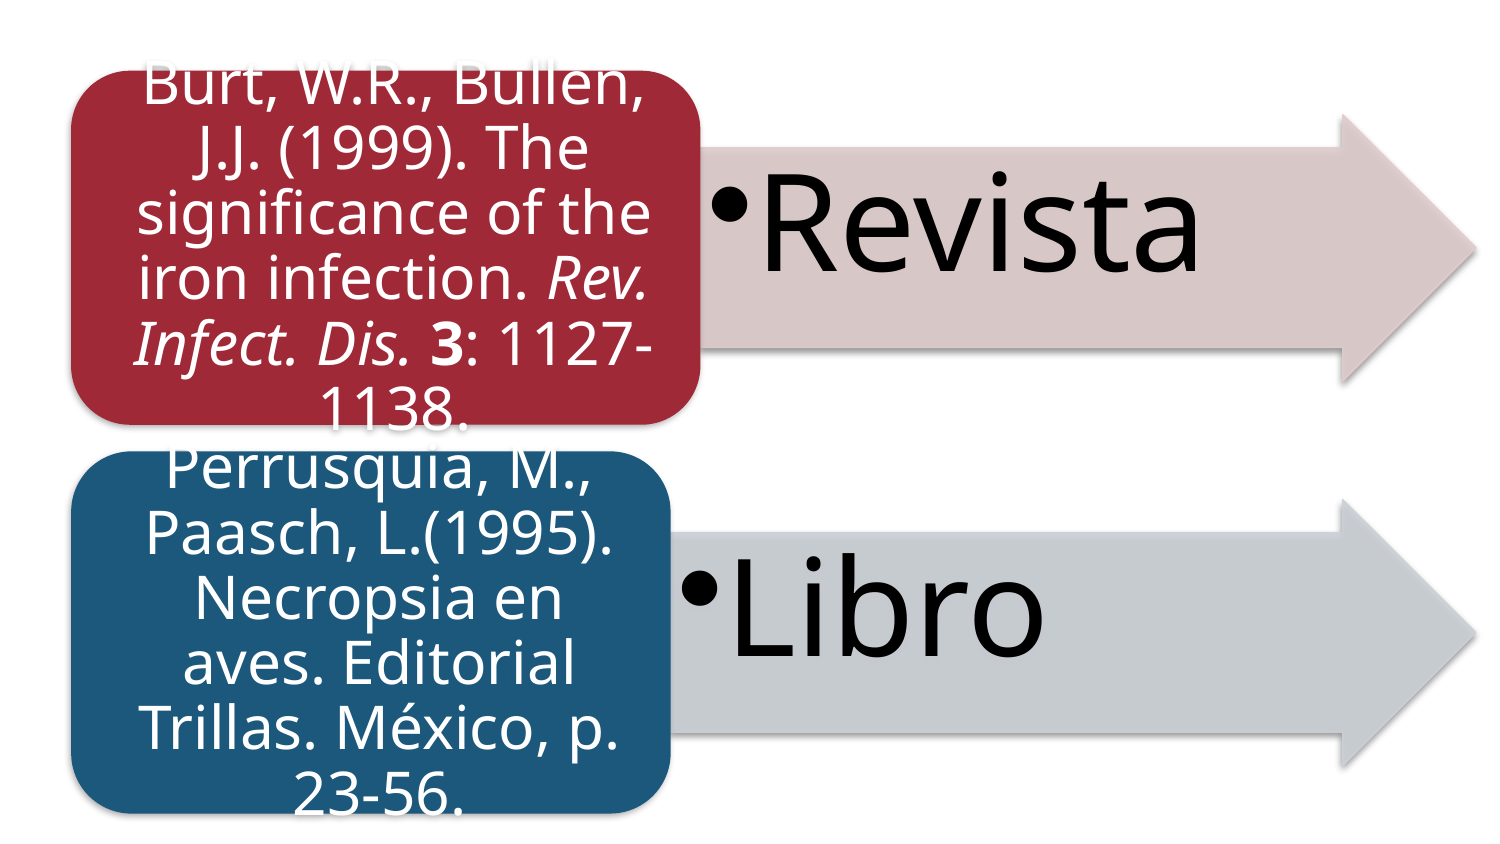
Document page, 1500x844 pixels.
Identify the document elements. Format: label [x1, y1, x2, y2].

text_box [70, 69, 1477, 815]
